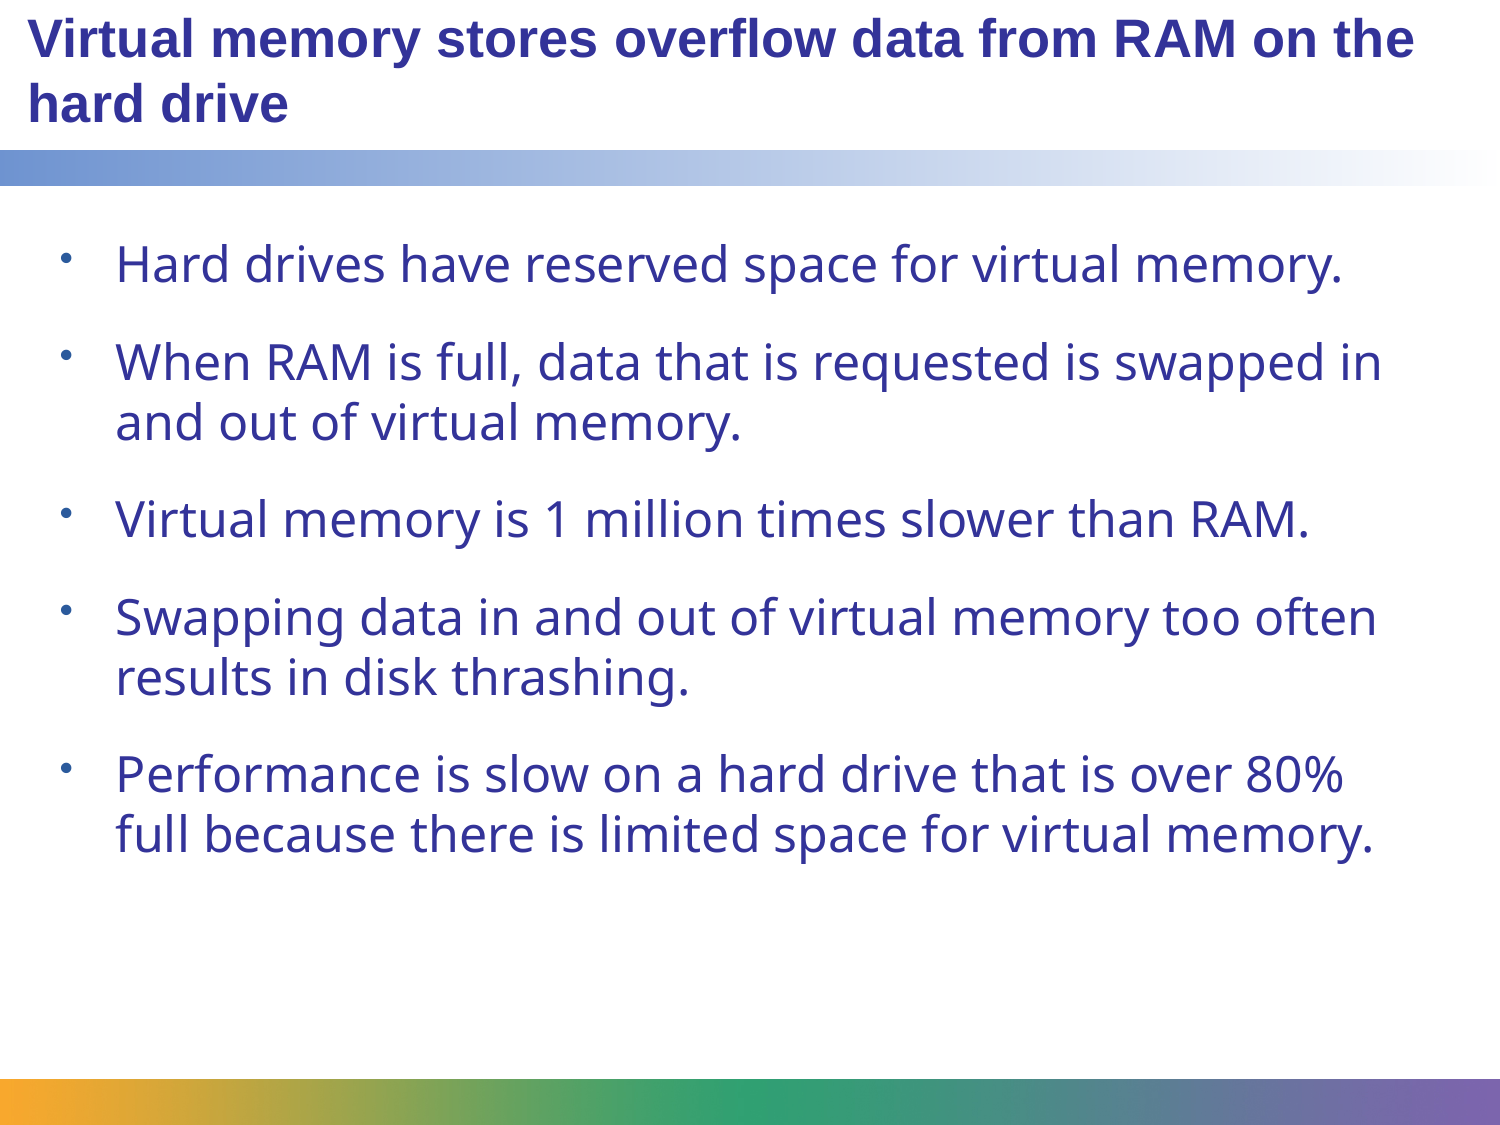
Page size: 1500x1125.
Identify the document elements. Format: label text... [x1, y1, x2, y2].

list Hard drives have reserved space for virtual memory. When RAM is full, data that is requested is swapped in and out of virtual memory. Virtual memory is 1 million times slower than RAM. Swapping data in and out of virtual memory too often results in disk thrashing. Performance is slow on a hard drive that is over 80% full because there is limited space for virtual memory. [44, 224, 1442, 1013]
title Virtual memory stores overflow data from RAM on the hard drive [12, 0, 1476, 138]
picture [0, 1079, 1500, 1125]
